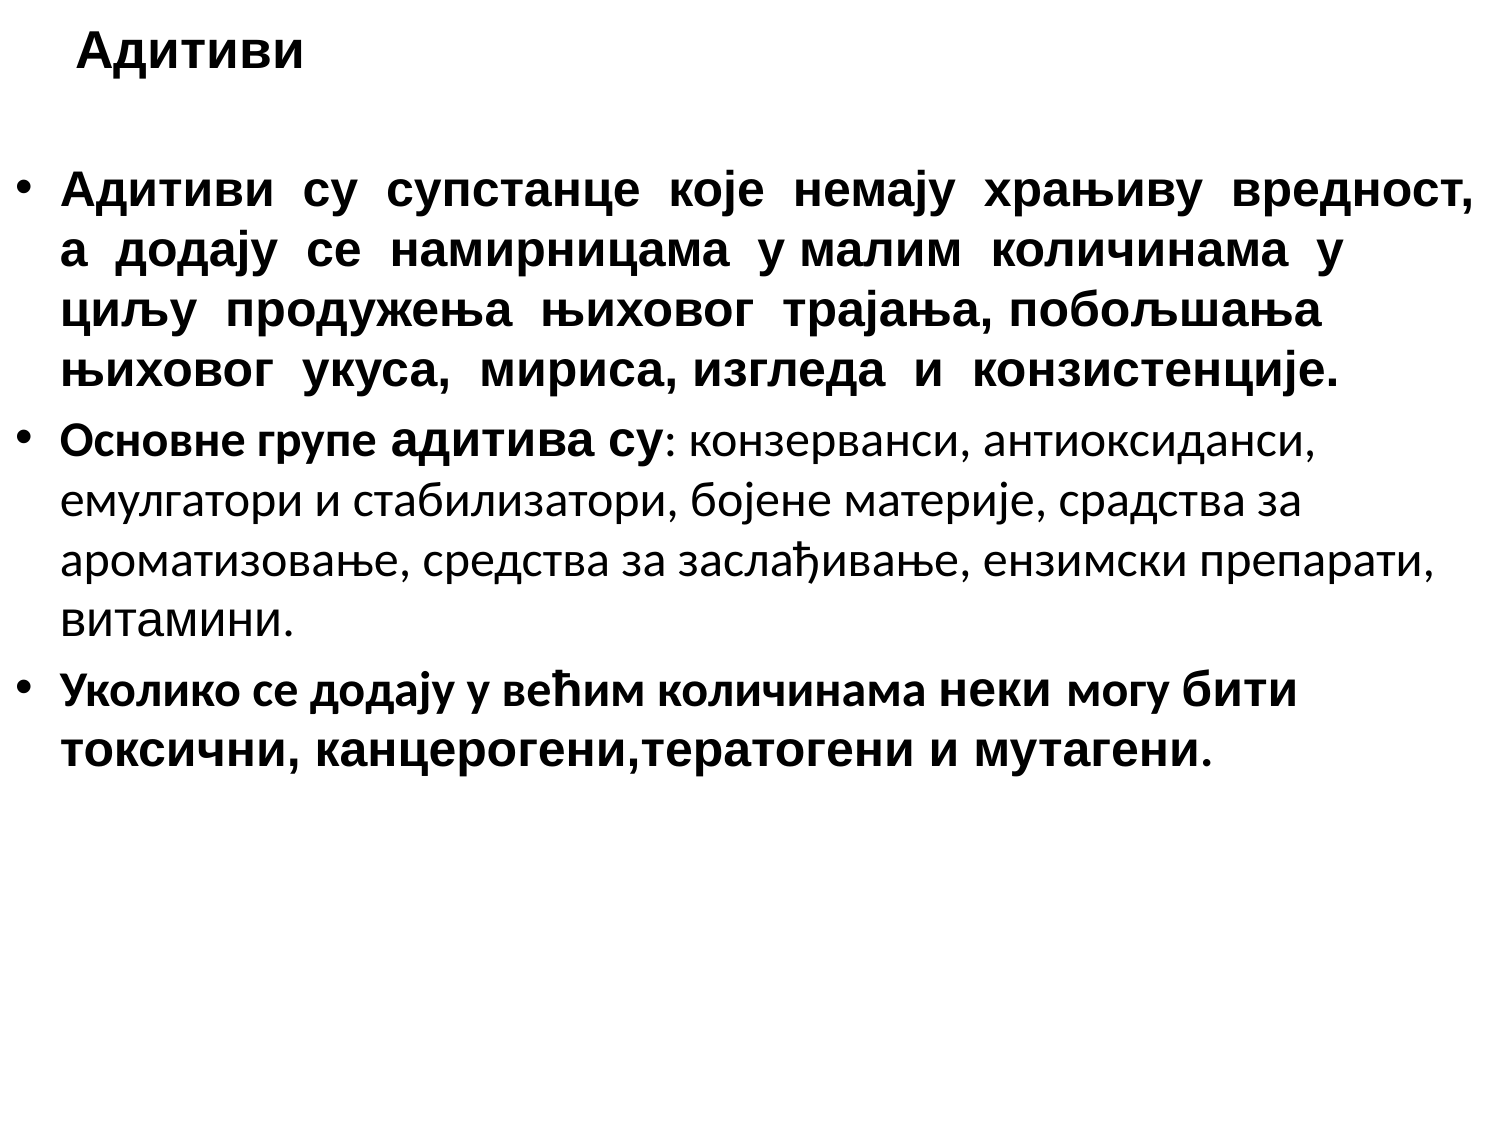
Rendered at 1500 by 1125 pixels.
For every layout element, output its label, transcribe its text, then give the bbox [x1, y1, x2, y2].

title Адитиви [74, 6, 1426, 80]
list Адитиви су супстанце које немају храњиву вредност, а додају се намирницама у малим количинама у циљу продужења њиховог трајања, побољшања њиховог укуса, мириса, изгледа и конзистенције. Основне групе адитива су: конзерванси, антиоксиданси, емулгатори и стабилизатори, бојене материје, срадства за ароматизовање, средства за заслађивање, ензимски препарати, витамини. Уколико се додају у већим количинама неки могу бити токсични, канцерогени,тератогени и мутагени. [0, 148, 1500, 965]
